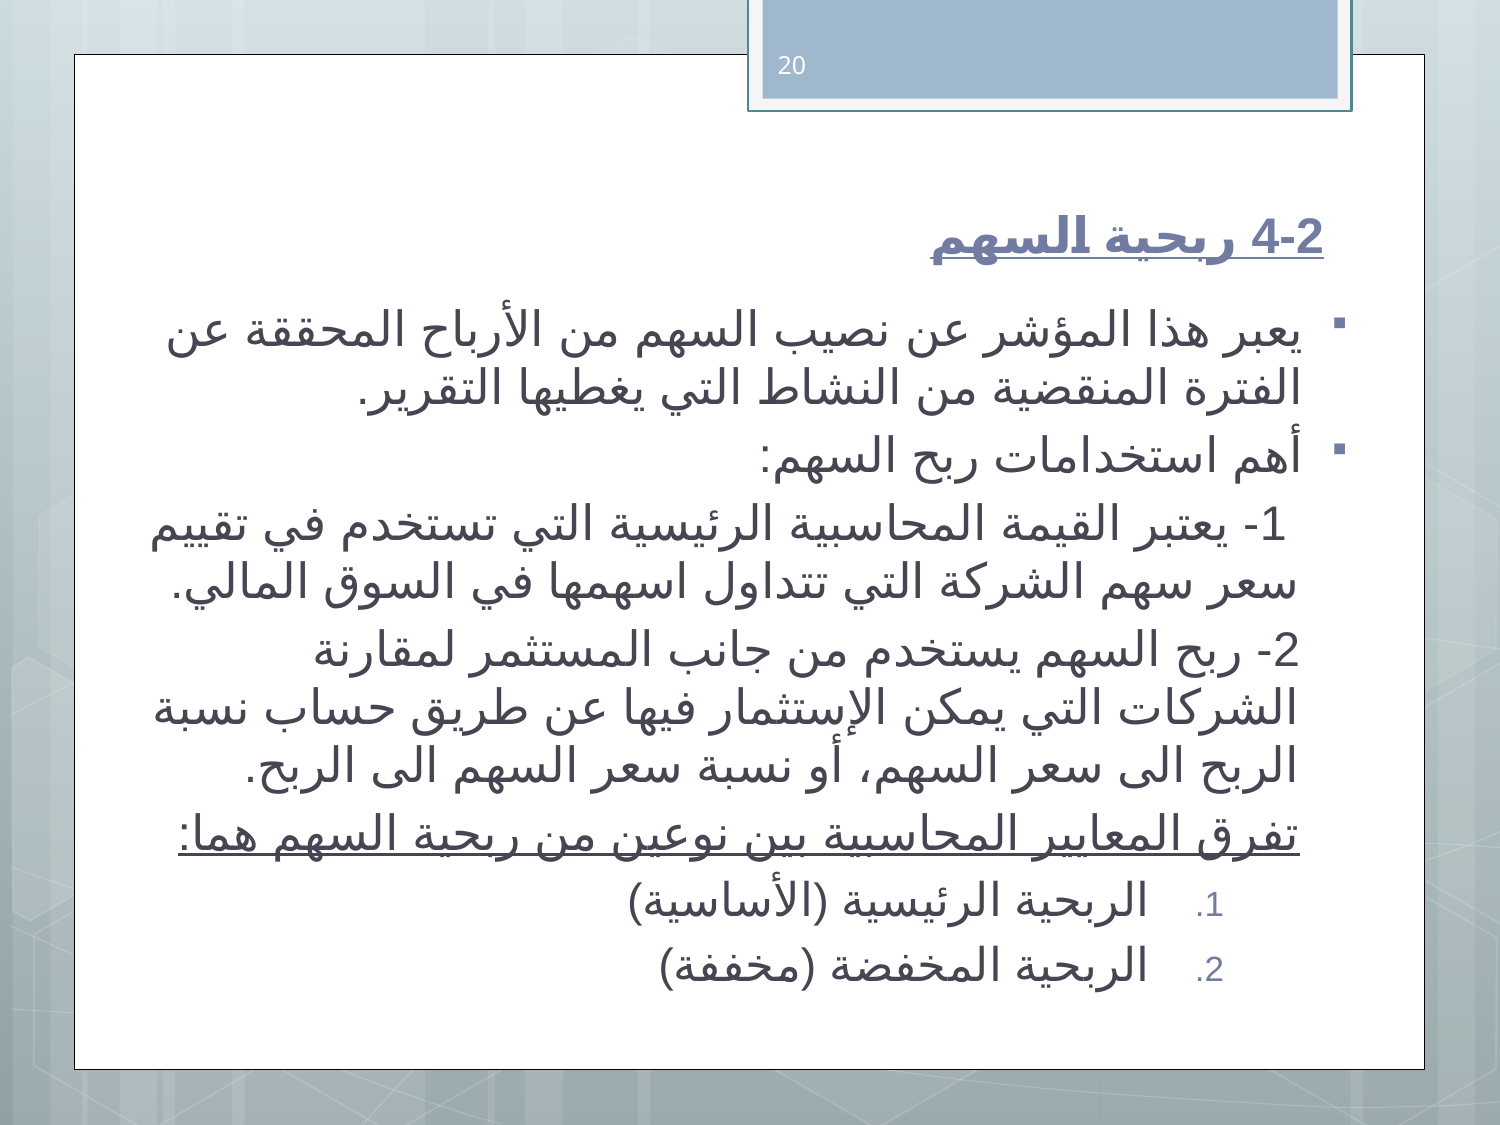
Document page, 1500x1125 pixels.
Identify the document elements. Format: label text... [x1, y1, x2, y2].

title 4-2 ربحية السهم [186, 172, 1339, 272]
list يعبر هذا المؤشر عن نصيب السهم من الأرباح المحققة عن الفترة المنقضية من النشاط التي يغطيها التقرير. أهم استخدامات ربح السهم: 1- يعتبر القيمة المحاسبية الرئيسية التي تستخدم في تقييم سعر سهم الشركة التي تتداول اسهمها في السوق المالي. 2- ربح السهم يستخدم من جانب المستثمر لمقارنة الشركات التي يمكن الإستثمار فيها عن طريق حساب نسبة الربح الى سعر السهم، أو نسبة سعر السهم الى الربح. تفرق المعايير المحاسبية بين نوعين من ربحية السهم هما: الربحية الرئيسية (الأساسية) الربحية المخفضة (مخففة) [121, 290, 1374, 1012]
slide_number 20 [762, 36, 982, 97]
